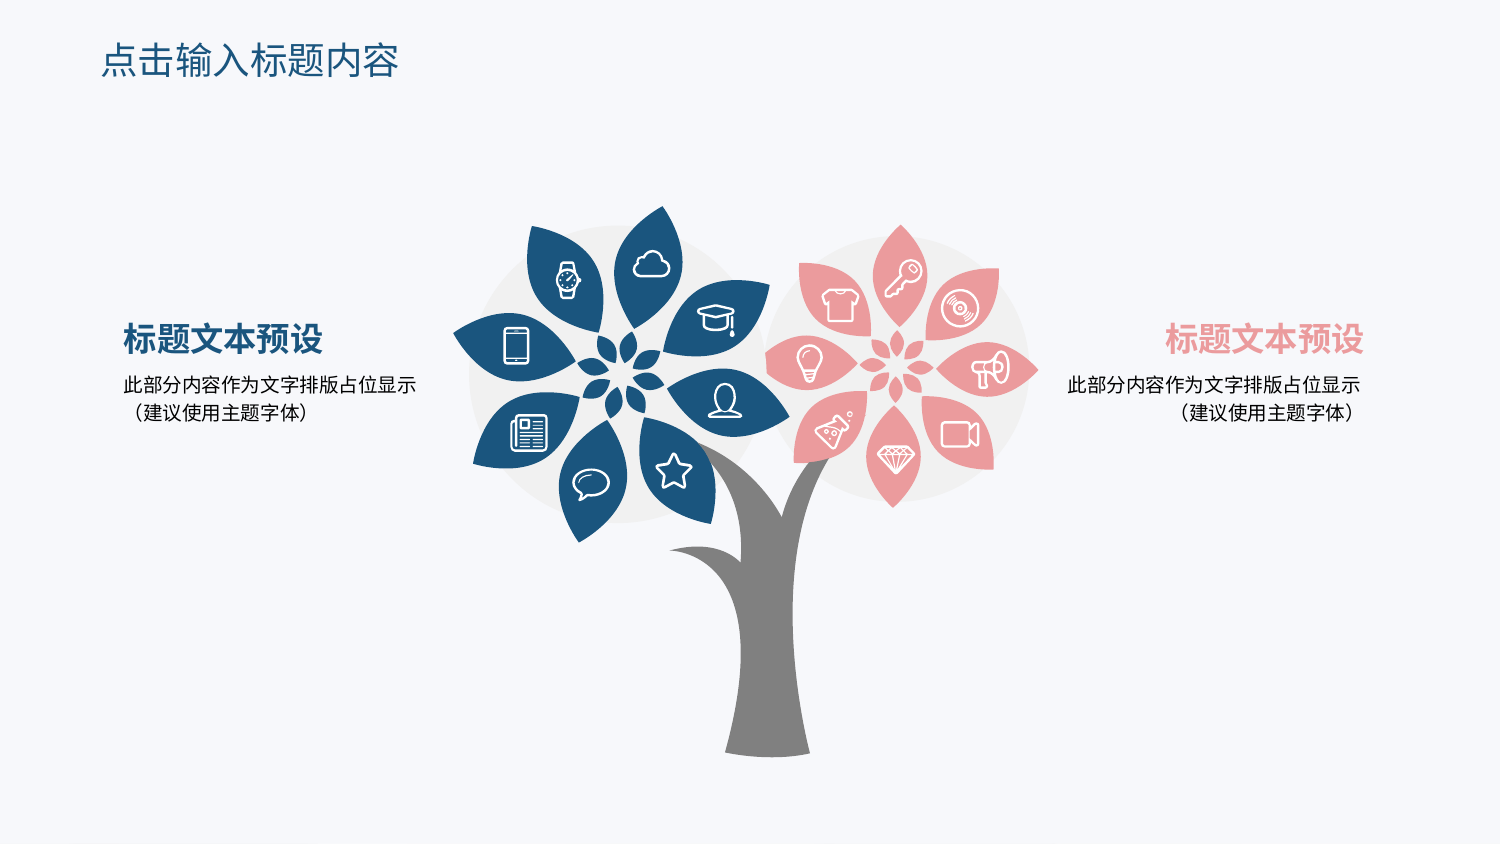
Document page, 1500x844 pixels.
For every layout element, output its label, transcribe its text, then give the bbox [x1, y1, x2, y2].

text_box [1017, 309, 1365, 435]
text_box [794, 224, 1039, 509]
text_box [452, 206, 790, 543]
text_box [680, 517, 811, 758]
text_box 点击输入标题内容 [100, 28, 450, 91]
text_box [123, 309, 486, 435]
